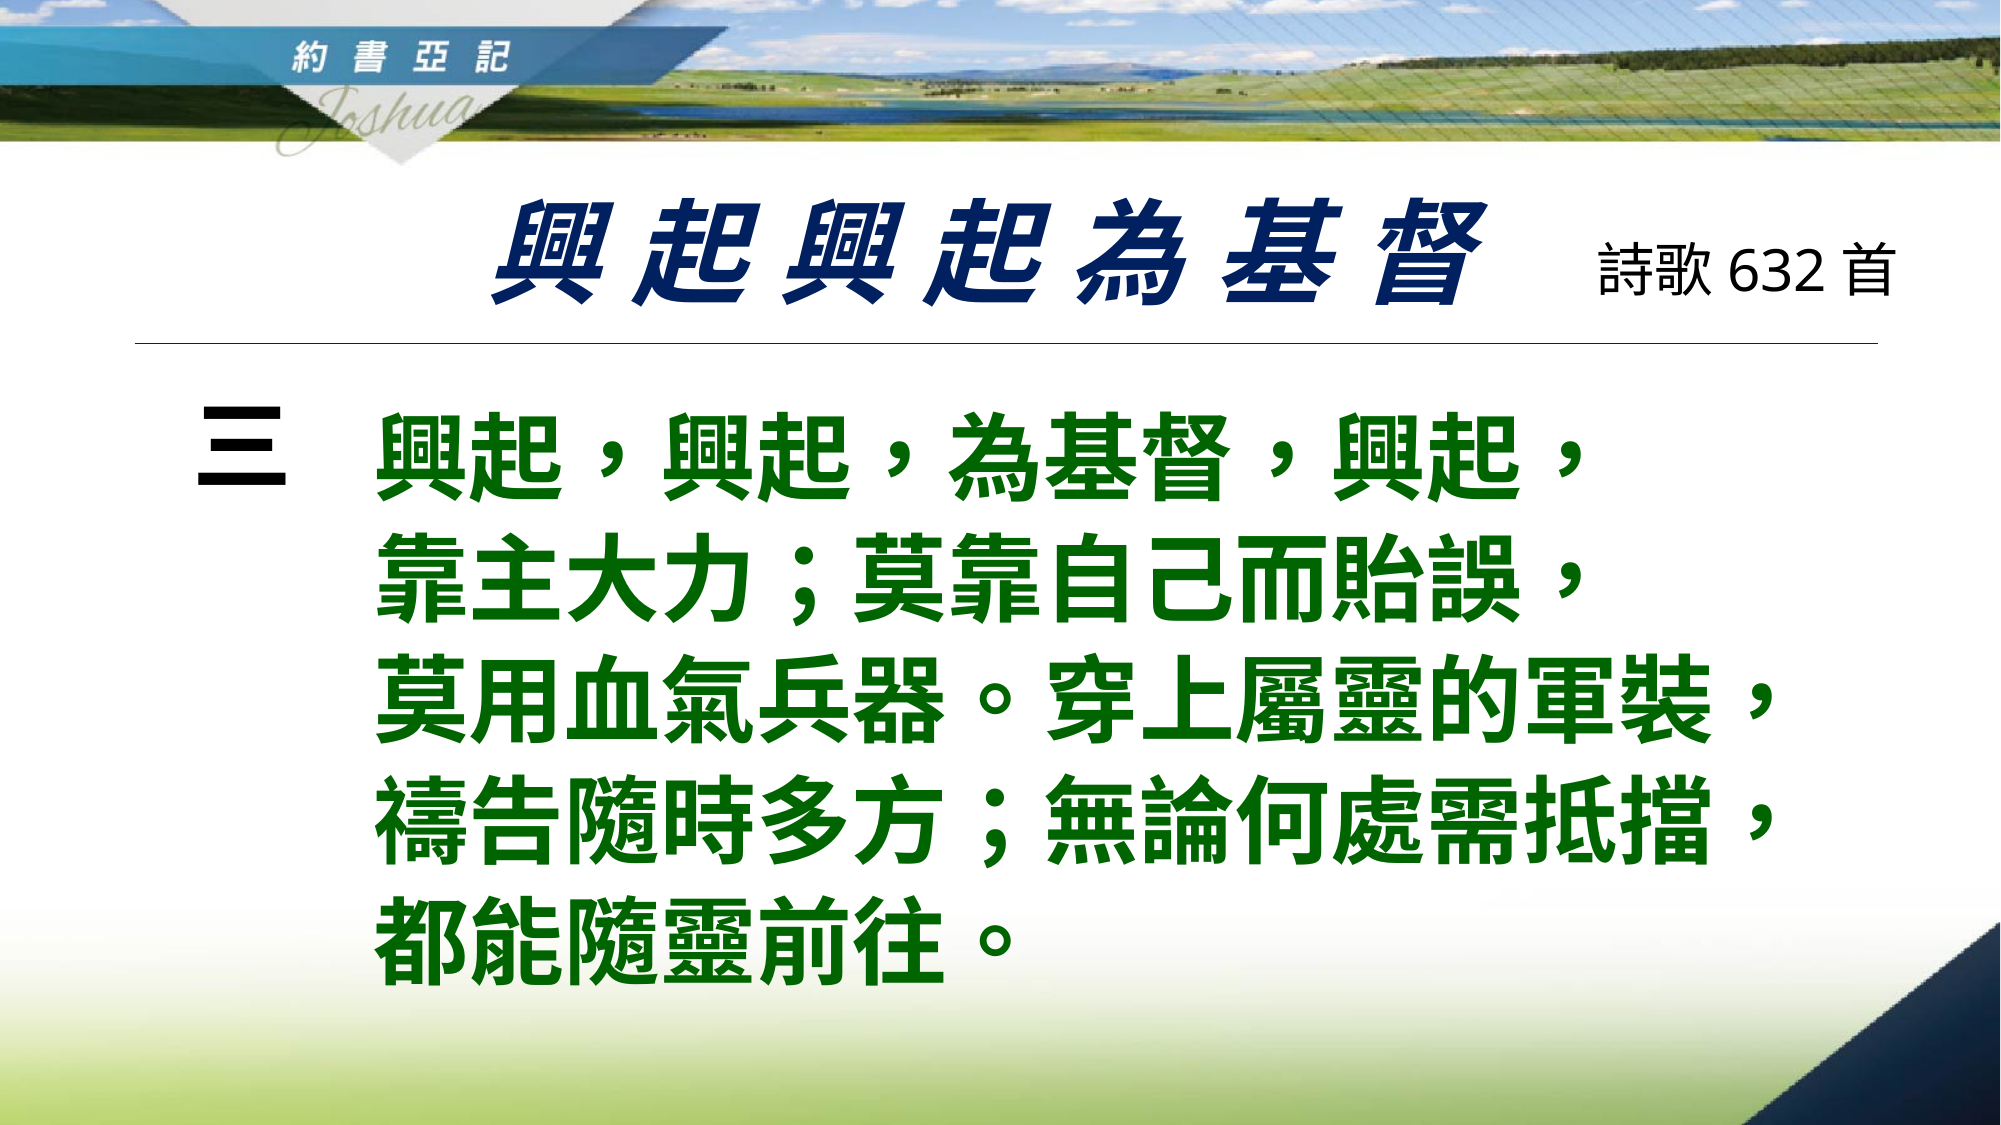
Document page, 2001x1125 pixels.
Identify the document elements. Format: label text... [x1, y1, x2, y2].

text_box 興起興起為基督 [471, 173, 1541, 326]
text_box 詩歌632首 [1581, 225, 1914, 311]
text_box 三 [177, 375, 308, 511]
picture [0, 0, 2001, 1125]
text_box 興起，興起，為基督，興起， 靠主大力；莫靠自己而貽誤， 莫用血氣兵器。穿上屬靈的軍裝， 禱告隨時多方；無論何處需抵擋， 都能隨靈前往。 [358, 384, 1940, 1004]
